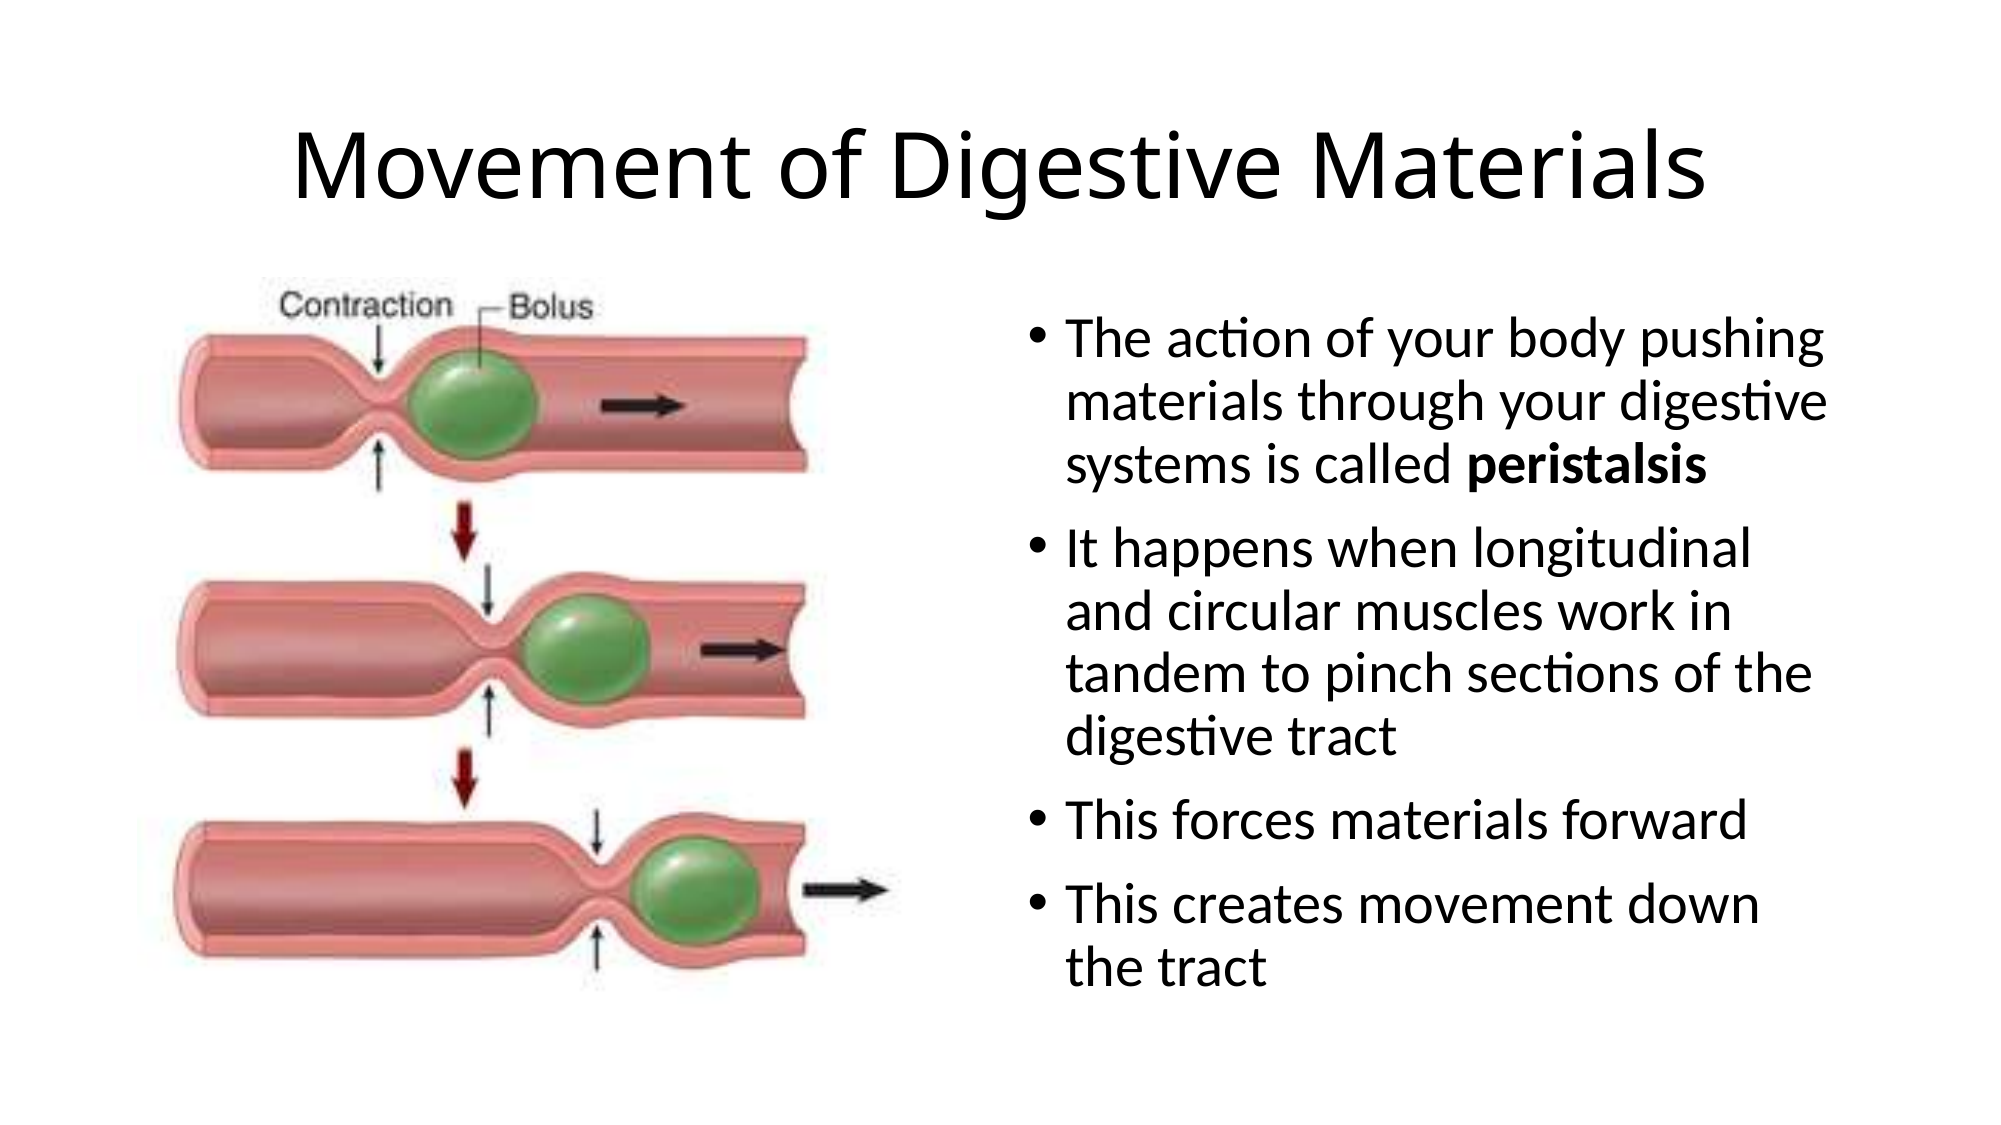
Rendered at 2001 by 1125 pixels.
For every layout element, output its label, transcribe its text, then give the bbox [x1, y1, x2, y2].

picture [137, 277, 908, 1004]
list The action of your body pushing materials through your digestive systems is called peristalsis It happens when longitudinal and circular muscles work in tandem to pinch sections of the digestive tract This forces materials forward This creates movement down the tract [1012, 299, 1863, 1014]
title Movement of Digestive Materials [137, 59, 1863, 278]
